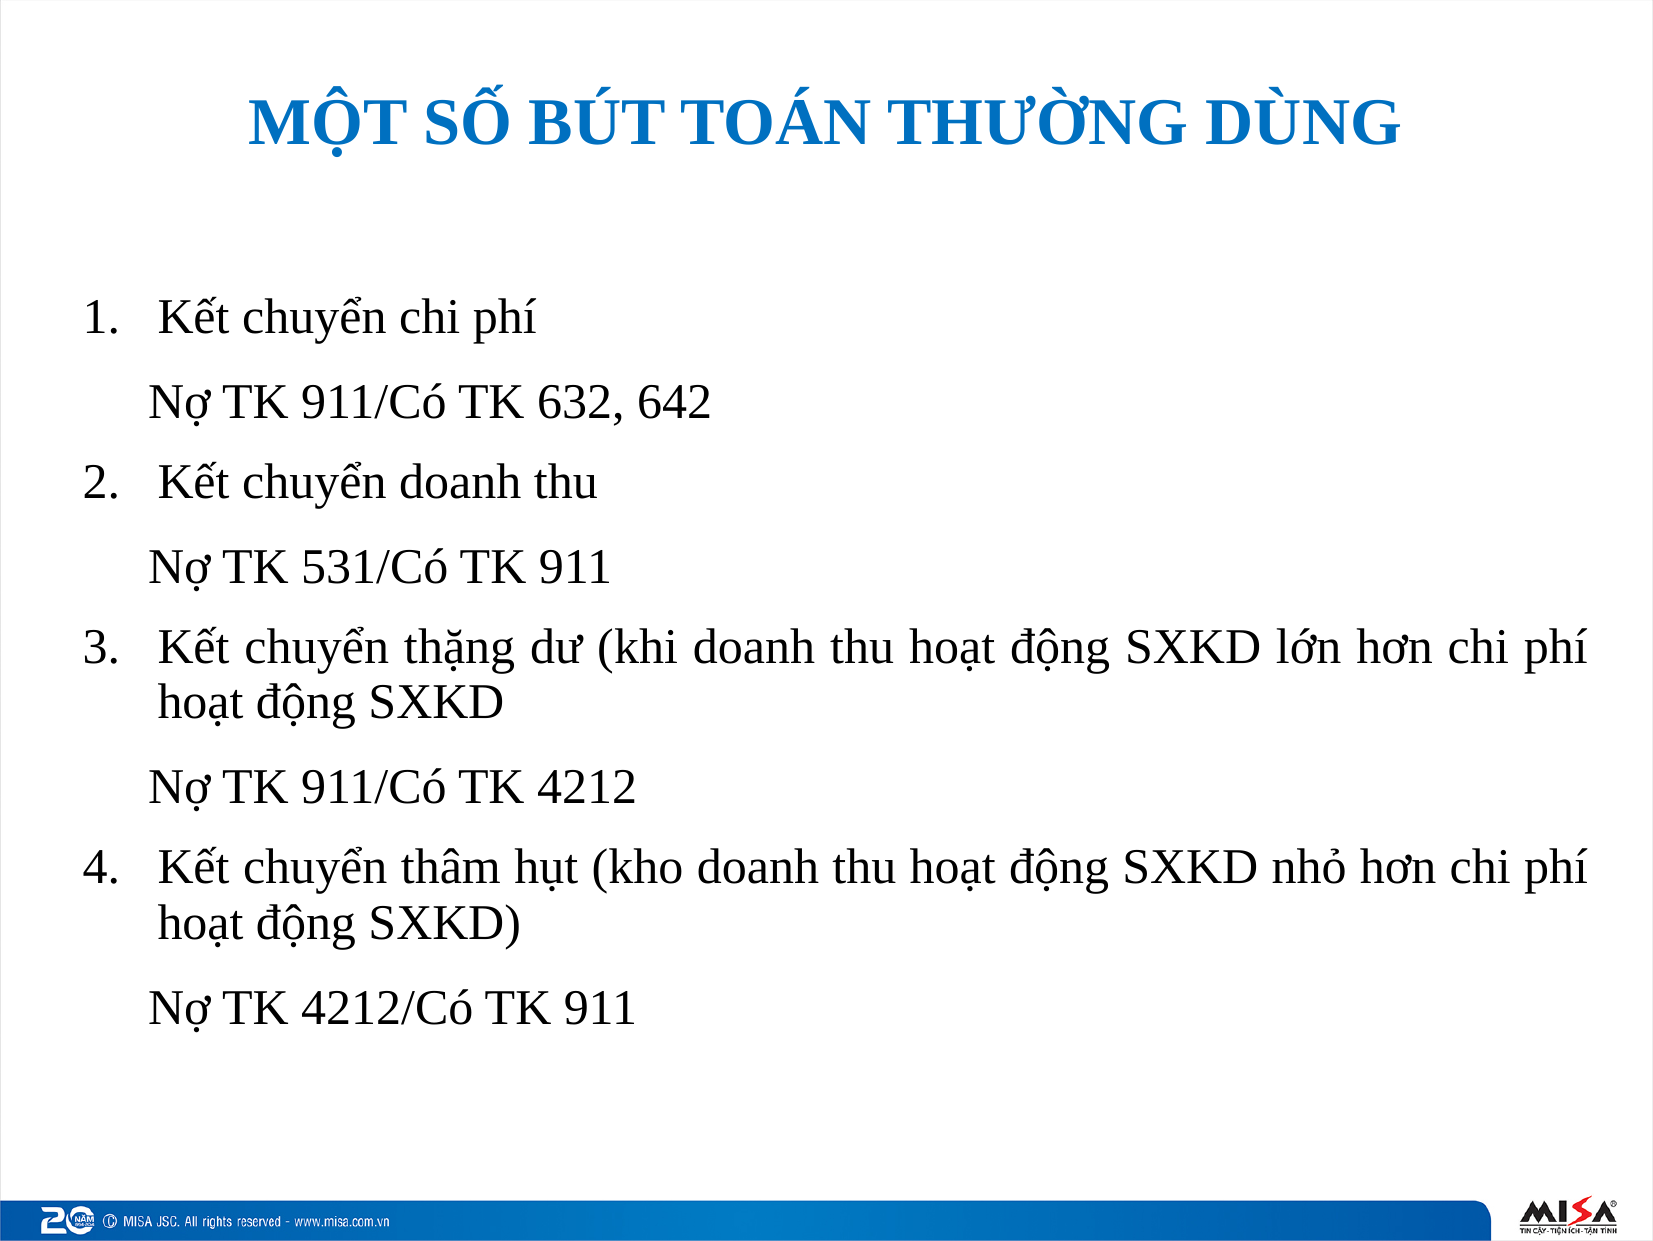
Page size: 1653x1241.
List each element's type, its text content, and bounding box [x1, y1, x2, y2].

title MỘT SỐ BÚT TOÁN THƯỜNG DÙNG [82, 49, 1570, 195]
list Kết chuyển chi phí Nợ TK 911/Có TK 632, 642 Kết chuyển doanh thu Nợ TK 531/Có TK 911 Kết chuyển thặng dư (khi doanh thu hoạt động SXKD lớn hơn chi phí hoạt động SXKD Nợ TK 911/Có TK 4212 Kết chuyển thâm hụt (kho doanh thu hoạt động SXKD nhỏ hơn chi phí hoạt động SXKD) Nợ TK 4212/Có TK 911 [82, 195, 1589, 1171]
picture [0, 0, 1653, 1241]
